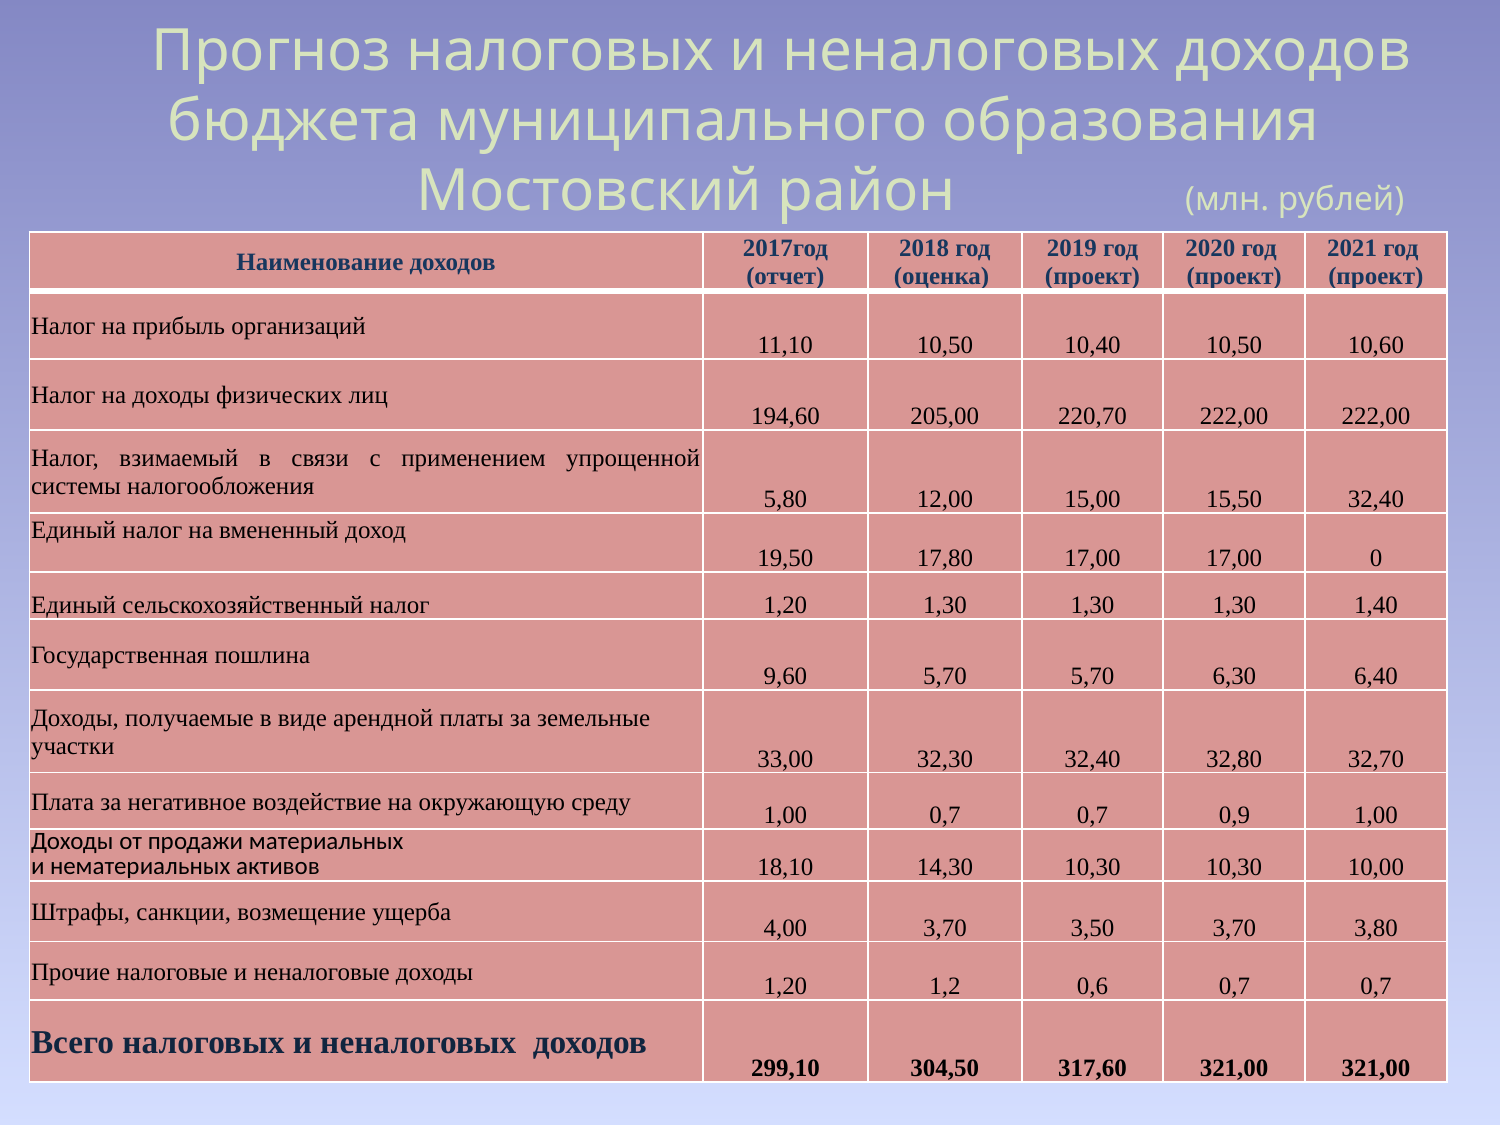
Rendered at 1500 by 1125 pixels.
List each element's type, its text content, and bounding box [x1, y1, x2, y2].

table_cell 9,60 [704, 620, 867, 689]
table_cell 194,60 [704, 360, 867, 429]
table_cell 18,10 [704, 830, 867, 880]
table_cell 10,00 [1306, 830, 1446, 880]
table_cell 1,30 [1023, 573, 1162, 618]
table_cell 15,50 [1164, 431, 1304, 512]
table_cell 15,00 [1023, 431, 1162, 512]
table_cell 6,30 [1164, 620, 1304, 689]
table_cell 205,00 [869, 360, 1021, 429]
table_cell 5,80 [704, 431, 867, 512]
table_cell 10,30 [1164, 830, 1304, 880]
table_cell 32,40 [1023, 691, 1162, 772]
table_cell 1,30 [1164, 573, 1304, 618]
table_cell 19,50 [704, 514, 867, 571]
title Прогноз налоговых и неналоговых доходов бюджета муниципального образования Мостовский район (млн. рублей) [41, 101, 1500, 173]
table_cell 222,00 [1164, 360, 1304, 429]
table_cell 6,40 [1306, 620, 1446, 689]
table_cell 4,00 [704, 882, 867, 941]
table_cell 33,00 [704, 691, 867, 772]
table_cell Доходы от продажи материальных и нематериальных активов [30, 830, 702, 880]
table_header 2017год (отчет) [704, 233, 867, 288]
table_cell Плата за негативное воздействие на окружающую среду [30, 773, 702, 828]
table_header 2019 год (проект) [1023, 233, 1162, 288]
table_cell 3,70 [1164, 882, 1304, 941]
table_cell 0,7 [1306, 942, 1446, 999]
table_cell 1,20 [704, 942, 867, 999]
table_cell 1,2 [869, 942, 1021, 999]
table_cell 0,7 [869, 773, 1021, 828]
table_header Наименование доходов [30, 233, 702, 288]
table_cell 32,80 [1164, 691, 1304, 772]
table_cell 3,80 [1306, 882, 1446, 941]
table_cell 3,50 [1023, 882, 1162, 941]
table_cell 304,50 [869, 1001, 1021, 1081]
table_cell Штрафы, санкции, возмещение ущерба [30, 882, 702, 941]
table_cell 0,9 [1164, 773, 1304, 828]
table_cell 3,70 [869, 882, 1021, 941]
table_cell Налог на прибыль организаций [30, 294, 702, 358]
table_cell 1,20 [704, 573, 867, 618]
table_cell Единый сельскохозяйственный налог [30, 573, 702, 618]
table_cell 17,00 [1164, 514, 1304, 571]
table_cell 1,00 [704, 773, 867, 828]
table_cell 10,30 [1023, 830, 1162, 880]
table_cell 220,70 [1023, 360, 1162, 429]
table_cell 10,40 [1023, 294, 1162, 358]
table_cell 32,30 [869, 691, 1021, 772]
table_cell 17,00 [1023, 514, 1162, 571]
table_cell 32,70 [1306, 691, 1446, 772]
table_cell 321,00 [1164, 1001, 1304, 1081]
table_cell 222,00 [1306, 360, 1446, 429]
table_cell 1,30 [869, 573, 1021, 618]
table_cell Государственная пошлина [30, 620, 702, 689]
table_cell 10,50 [1164, 294, 1304, 358]
table_cell 5,70 [1023, 620, 1162, 689]
table_cell 17,80 [869, 514, 1021, 571]
table_header 2021 год (проект) [1306, 233, 1446, 288]
table_cell 10,50 [869, 294, 1021, 358]
table_cell Прочие налоговые и неналоговые доходы [30, 942, 702, 999]
table_header 2018 год (оценка) [869, 233, 1021, 288]
table_cell 299,10 [704, 1001, 867, 1081]
table_cell Налог на доходы физических лиц [30, 360, 702, 429]
table_cell 317,60 [1023, 1001, 1162, 1081]
table_cell 5,70 [869, 620, 1021, 689]
table_cell 0 [1306, 514, 1446, 571]
table_cell 0,7 [1164, 942, 1304, 999]
table_cell Налог, взимаемый в связи с применением упрощенной системы налогообложения [30, 431, 702, 512]
table_cell 14,30 [869, 830, 1021, 880]
table_cell 11,10 [704, 294, 867, 358]
table_cell 32,40 [1306, 431, 1446, 512]
table_cell Единый налог на вмененный доход [30, 514, 702, 571]
table_cell 321,00 [1306, 1001, 1446, 1081]
table_header 2020 год (проект) [1164, 233, 1304, 288]
table_cell 1,40 [1306, 573, 1446, 618]
table_cell Доходы, получаемые в виде арендной платы за земельные участки [30, 691, 702, 772]
table_cell 0,6 [1023, 942, 1162, 999]
table_cell 10,60 [1306, 294, 1446, 358]
table_cell Всего налоговых и неналоговых доходов [30, 1001, 702, 1081]
table_cell 0,7 [1023, 773, 1162, 828]
table_cell 12,00 [869, 431, 1021, 512]
table_cell 1,00 [1306, 773, 1446, 828]
